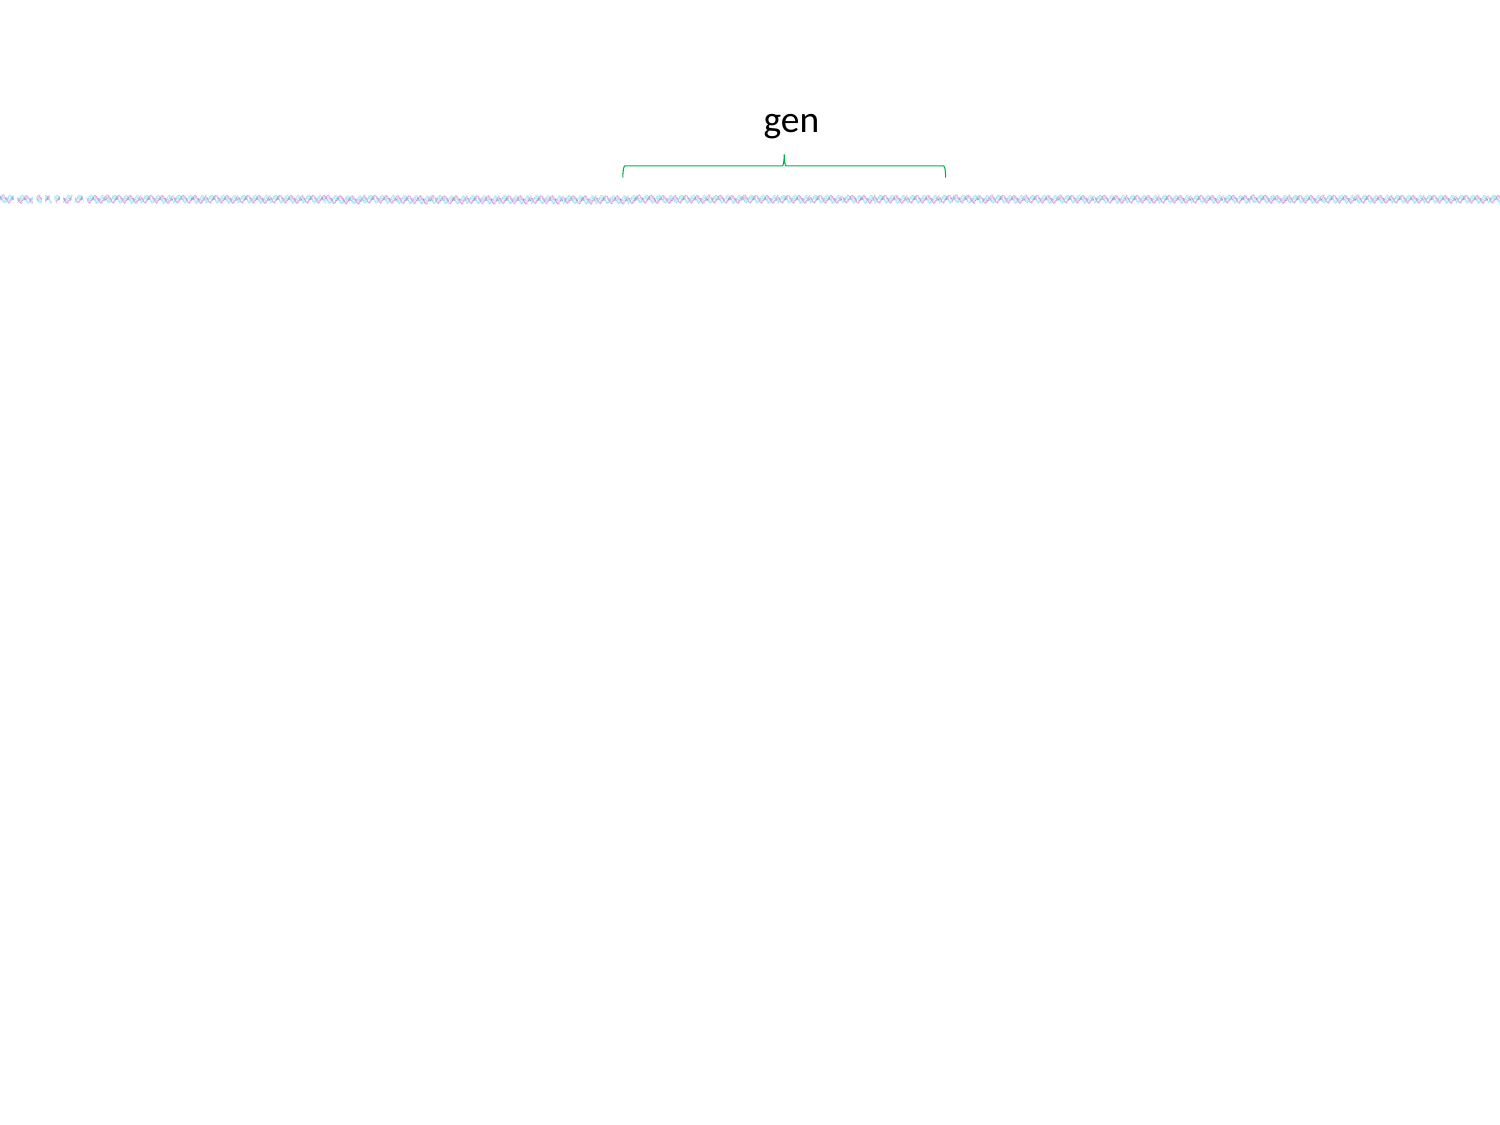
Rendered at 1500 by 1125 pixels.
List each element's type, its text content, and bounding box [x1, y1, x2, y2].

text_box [1410, 31, 1426, 367]
picture [175, 191, 485, 207]
text_box [622, 154, 796, 178]
text_box gen [812, 88, 835, 148]
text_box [796, 31, 812, 367]
picture [45, 191, 60, 207]
picture [501, 191, 796, 207]
text_box gen [748, 88, 796, 148]
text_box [485, 32, 501, 367]
picture [18, 191, 41, 207]
picture [812, 191, 1112, 207]
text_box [159, 31, 175, 367]
text_box [812, 165, 947, 178]
picture [64, 191, 159, 207]
picture [0, 191, 13, 207]
picture [1426, 191, 1500, 207]
picture [1128, 191, 1410, 207]
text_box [1112, 31, 1128, 367]
